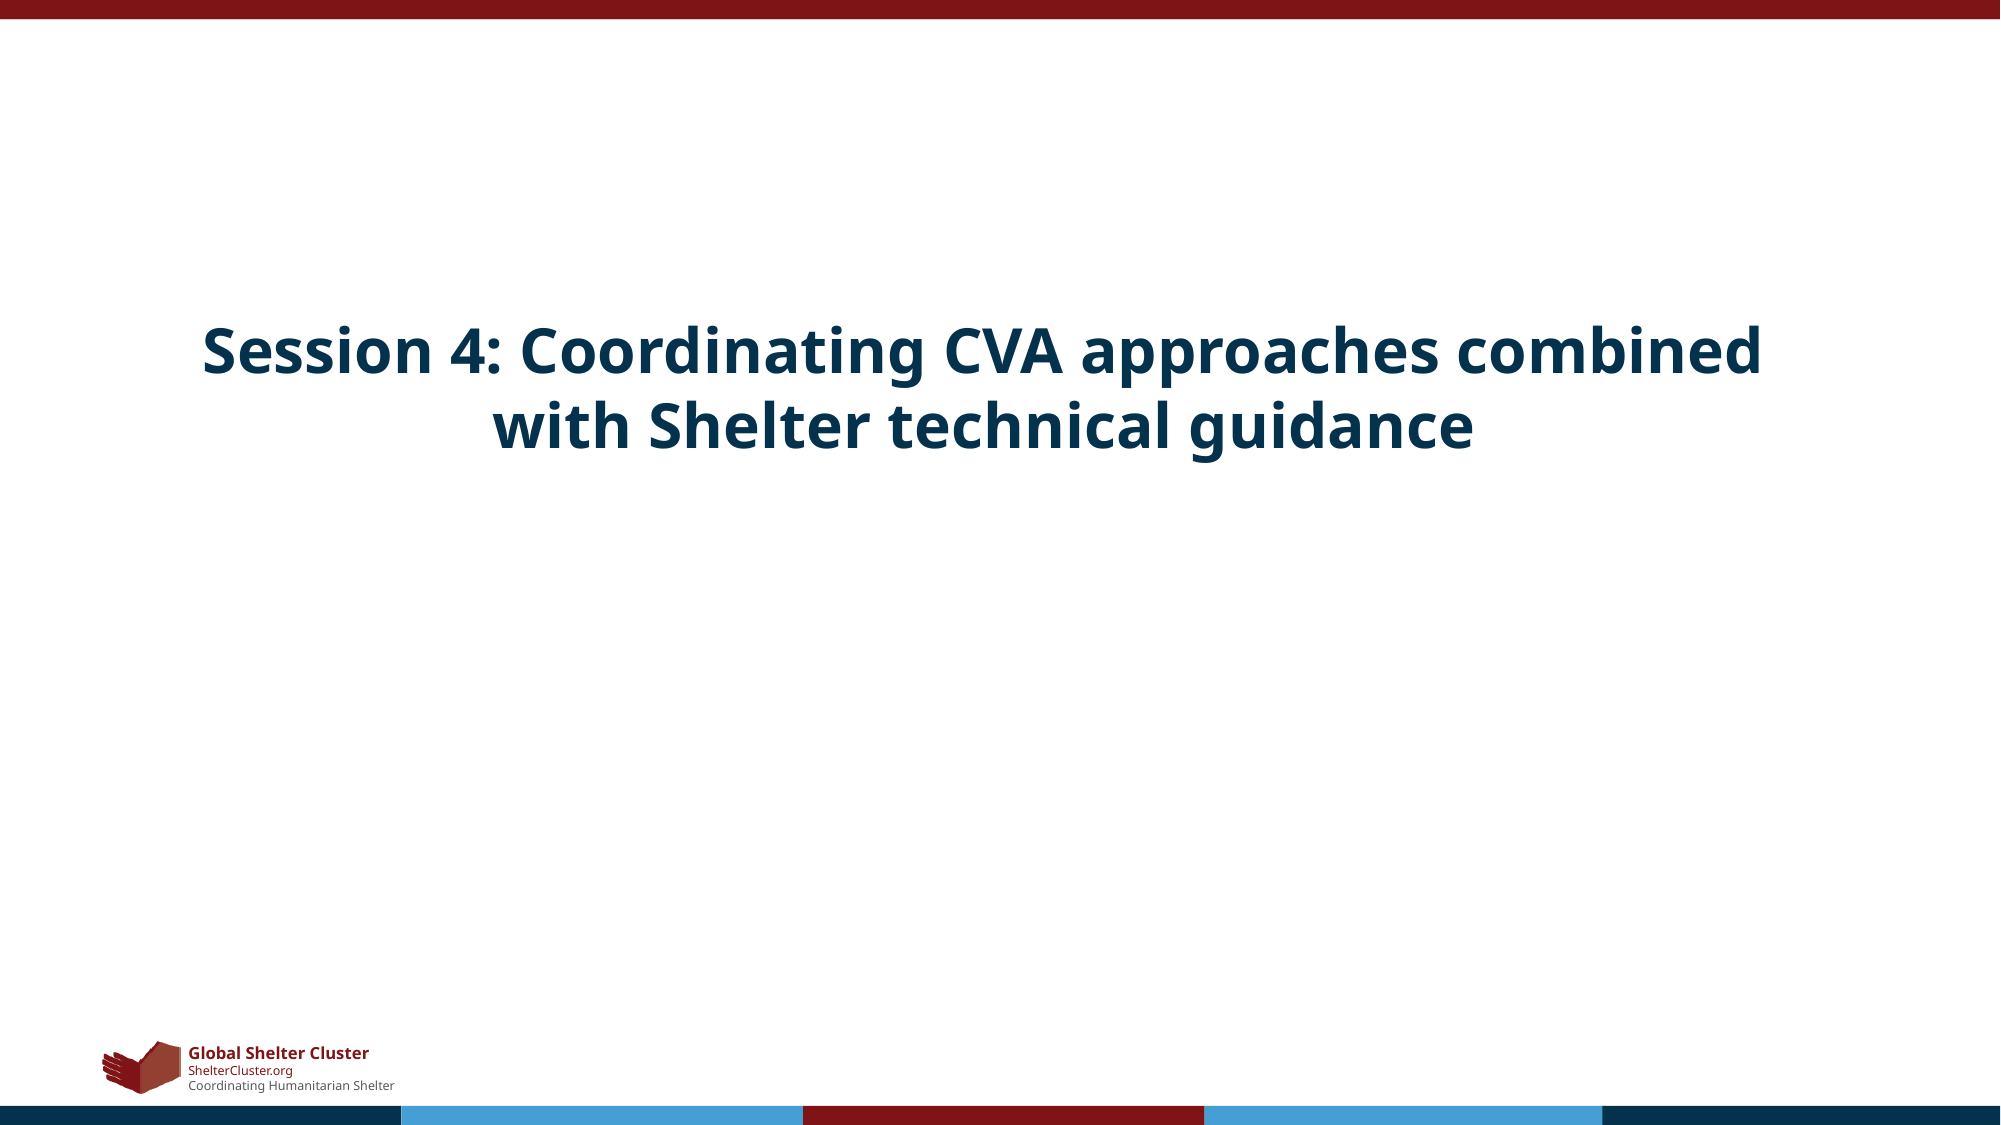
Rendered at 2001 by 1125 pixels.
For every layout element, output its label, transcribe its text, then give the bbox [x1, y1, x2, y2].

picture [102, 1041, 181, 1094]
title Session 4: Coordinating CVA approaches combined with Shelter technical guidance [133, 302, 1834, 544]
